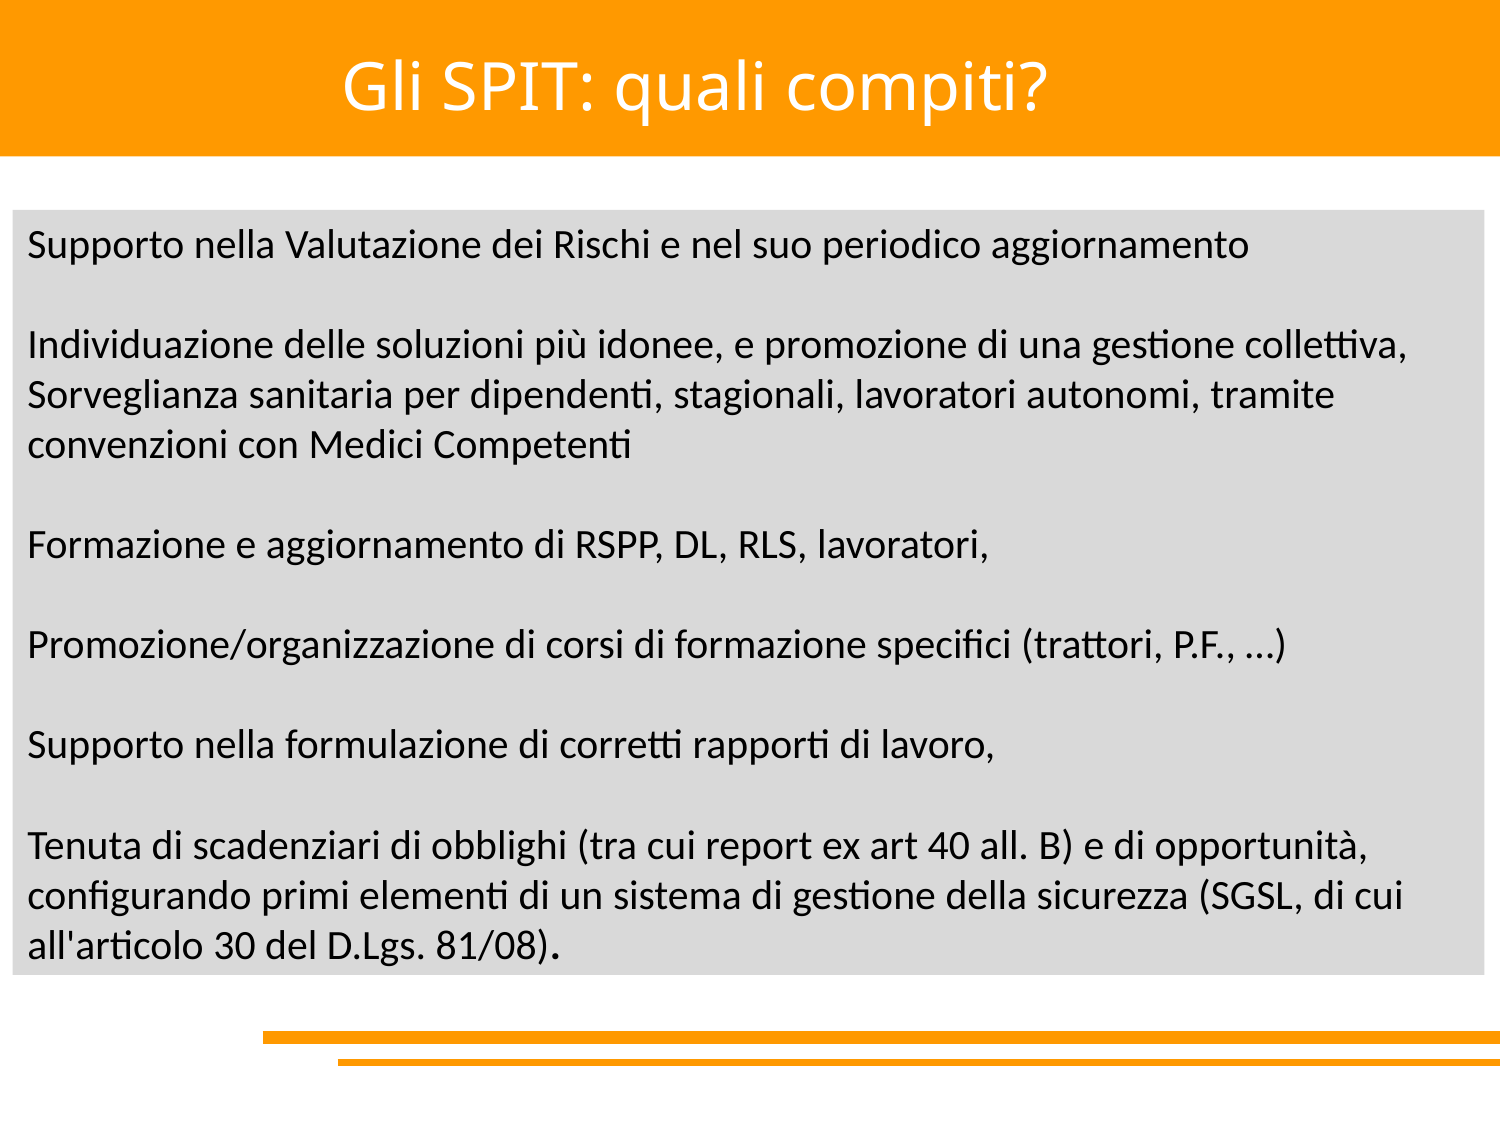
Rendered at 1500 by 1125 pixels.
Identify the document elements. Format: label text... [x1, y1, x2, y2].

text_box [0, 0, 1500, 157]
text_box Gli SPIT: quali compiti? [27, 42, 1363, 125]
text_box Supporto nella Valutazione dei Rischi e nel suo periodico aggiornamento Individuazione delle soluzioni più idonee, e promozione di una gestione collettiva, Sorveglianza sanitaria per dipendenti, stagionali, lavoratori autonomi, tramite convenzioni con Medici Competenti Formazione e aggiornamento di RSPP, DL, RLS, lavoratori, Promozione/organizzazione di corsi di formazione specifici (trattori, P.F., …) Supporto nella formulazione di corretti rapporti di lavoro, Tenuta di scadenziari di obblighi (tra cui report ex art 40 all. B) e di opportunità, configurando primi elementi di un sistema di gestione della sicurezza (SGSL, di cui all'articolo 30 del D.Lgs. 81/08). [12, 209, 1485, 975]
